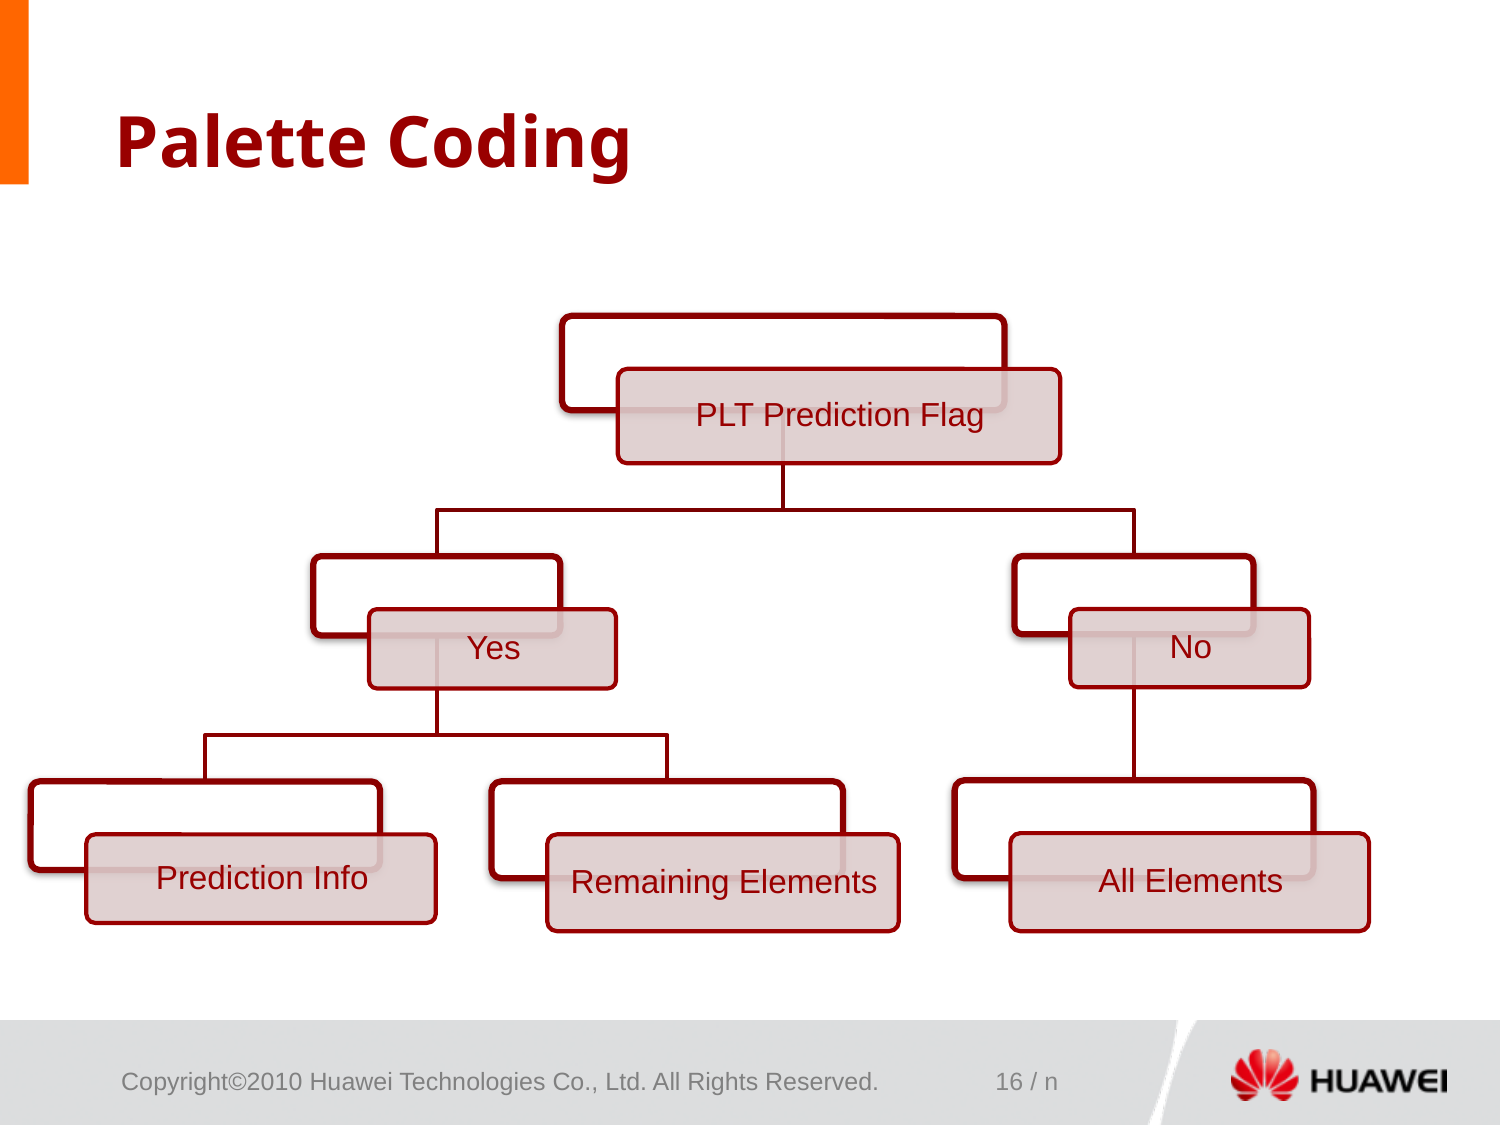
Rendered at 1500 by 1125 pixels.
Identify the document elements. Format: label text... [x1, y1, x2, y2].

picture [0, 1020, 1500, 1125]
title Palette Coding [99, 45, 1447, 233]
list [29, 192, 1370, 1055]
